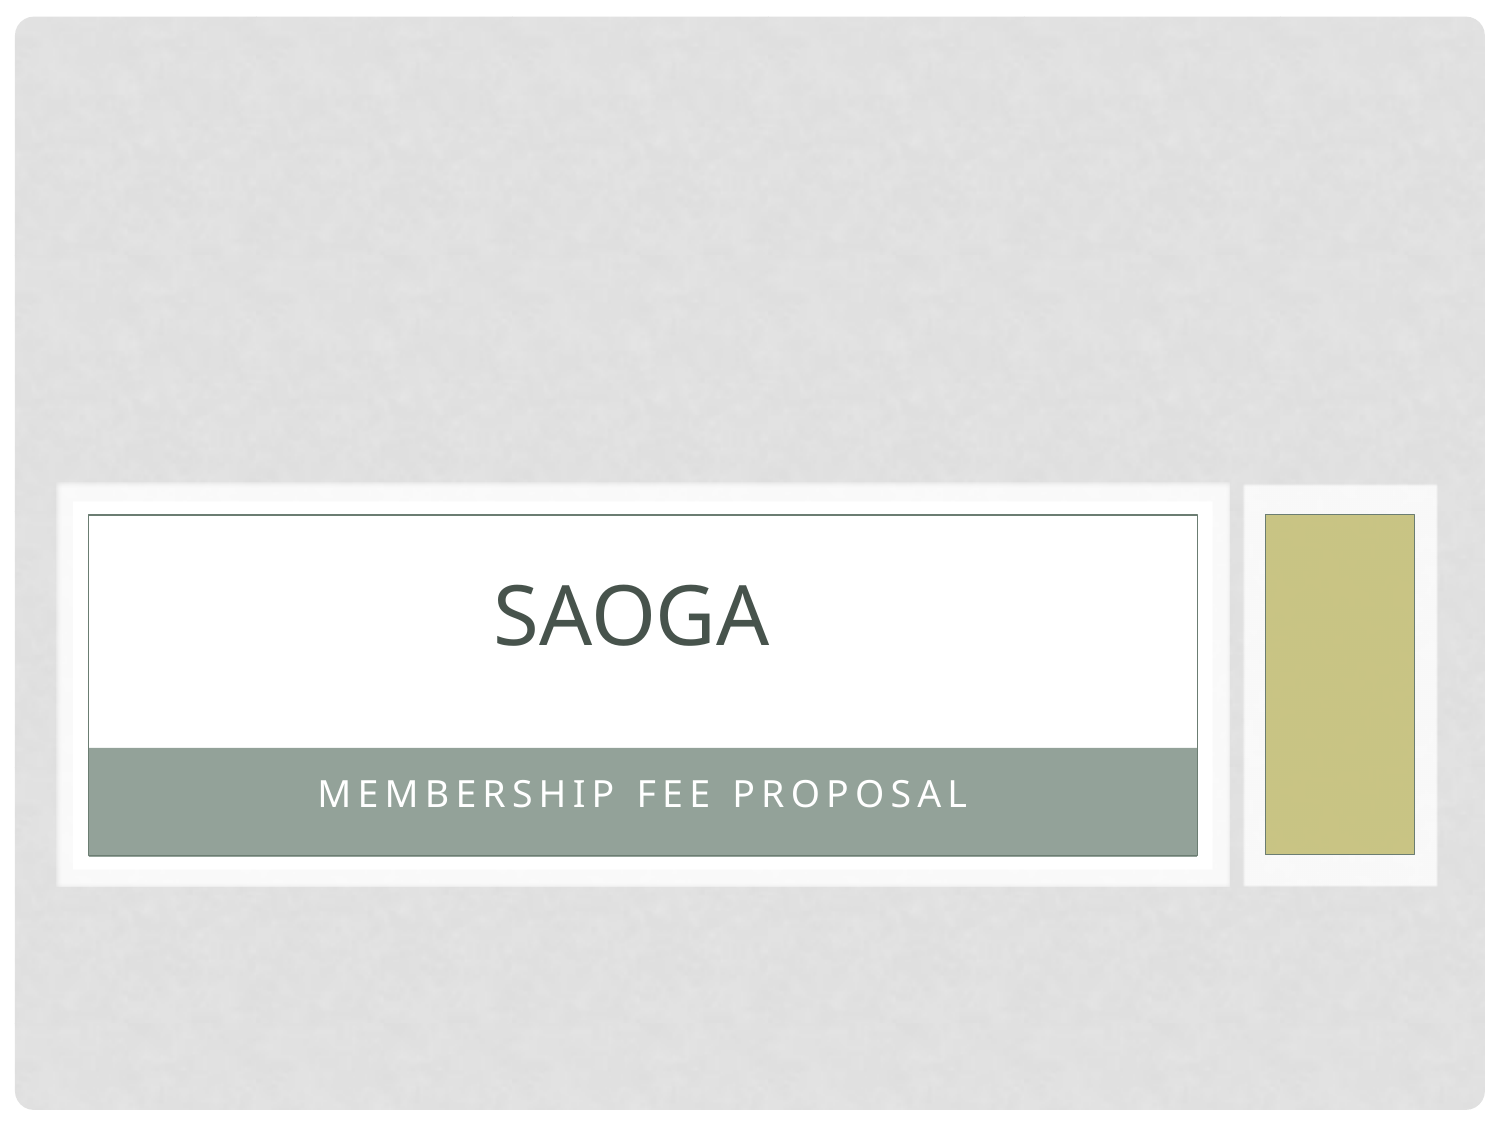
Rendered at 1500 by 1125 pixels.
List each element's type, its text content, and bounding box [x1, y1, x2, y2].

subtitle Membership fee proposal [105, 762, 1181, 838]
title SAOGA [99, 529, 1187, 730]
